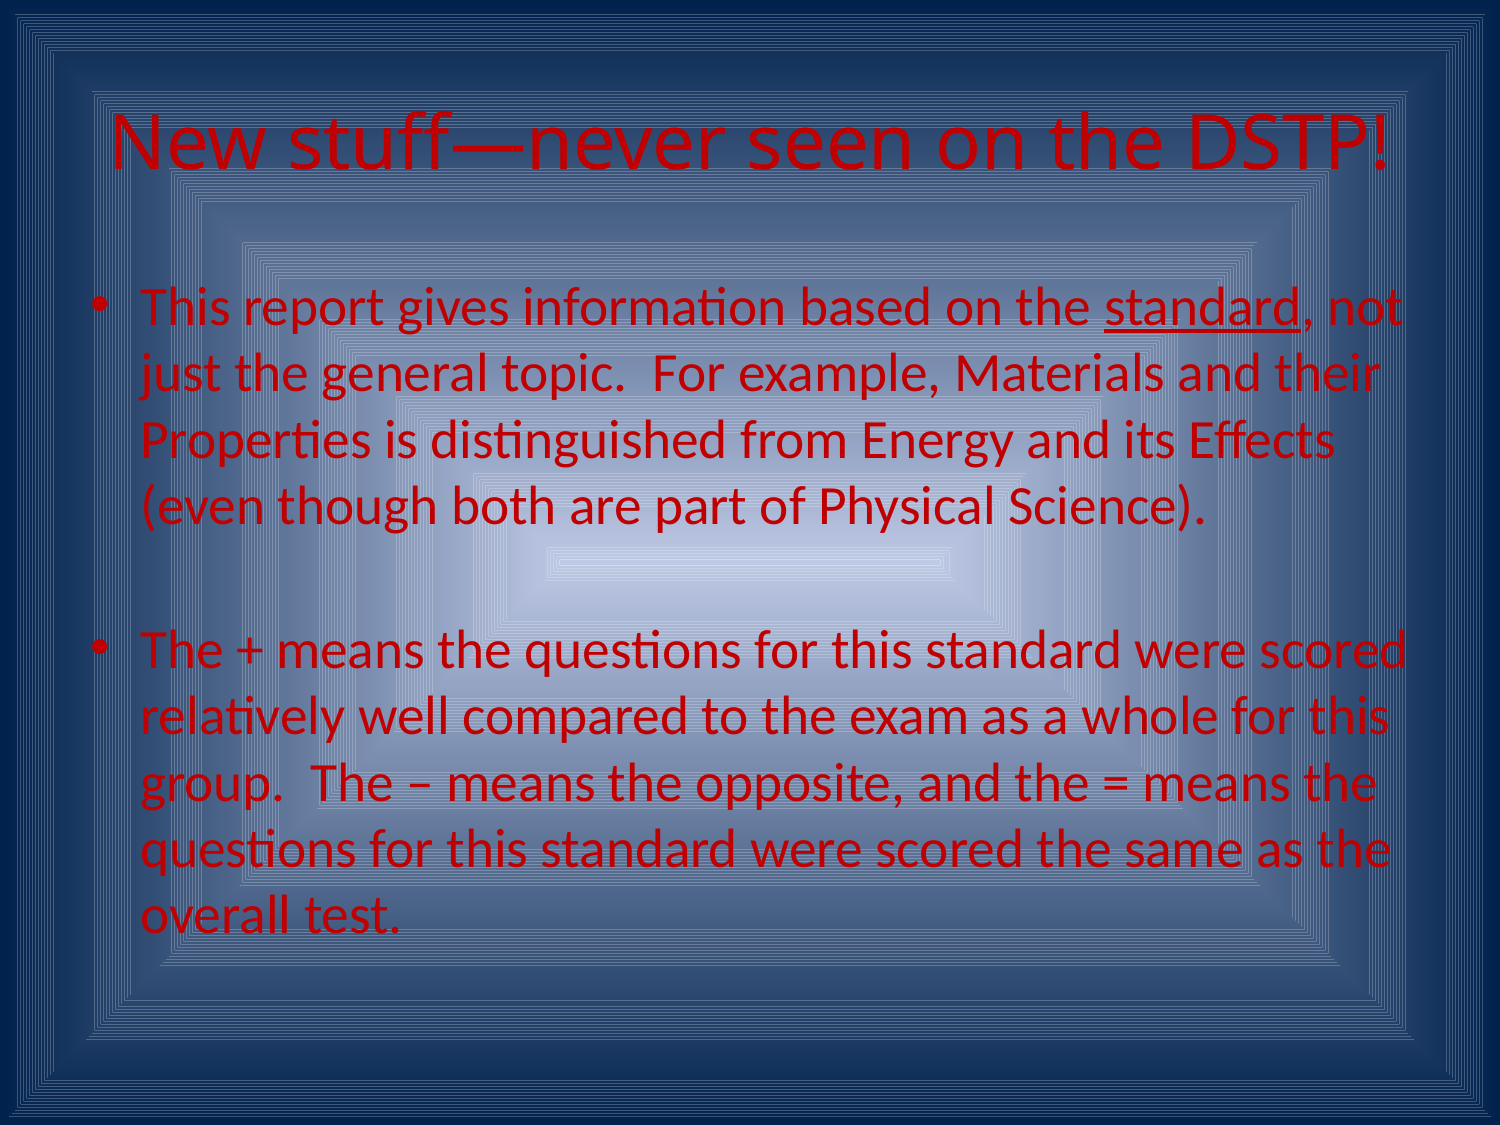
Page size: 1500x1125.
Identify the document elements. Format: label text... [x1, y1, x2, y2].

title New stuff—never seen on the DSTP! [75, 45, 1425, 233]
list This report gives information based on the standard, not just the general topic. For example, Materials and their Properties is distinguished from Energy and its Effects (even though both are part of Physical Science). The + means the questions for this standard were scored relatively well compared to the exam as a whole for this group. The – means the opposite, and the = means the questions for this standard were scored the same as the overall test. [75, 262, 1425, 1005]
